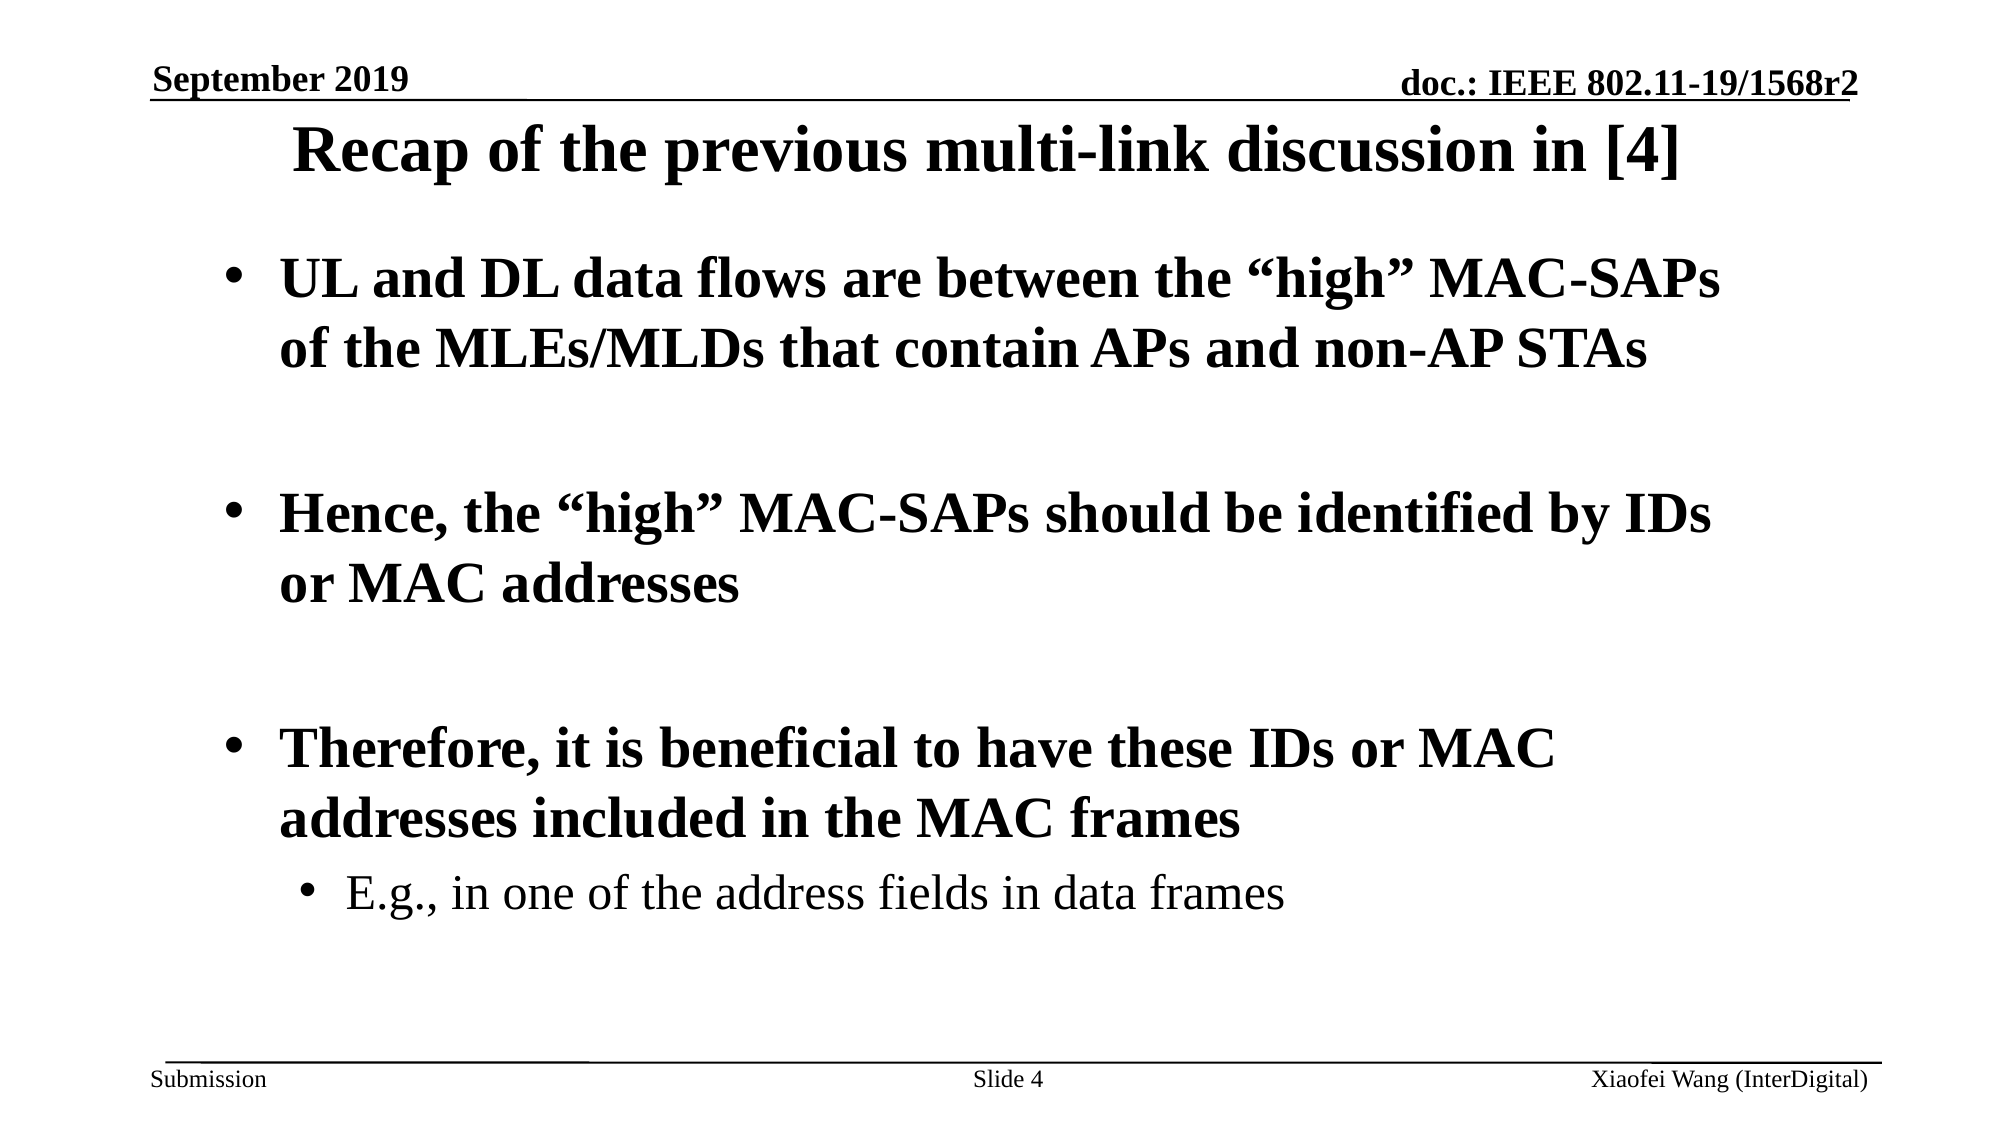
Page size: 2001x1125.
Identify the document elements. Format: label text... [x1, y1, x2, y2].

footer Xiaofei Wang (InterDigital) [1171, 1061, 1869, 1093]
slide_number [152, 54, 563, 100]
title Recap of the previous multi-link discussion in [4] [208, 56, 1769, 231]
slide_number Slide 4 [950, 1061, 1067, 1123]
list UL and DL data flows are between the “high” MAC-SAPs of the MLEs/MLDs that contain APs and non-AP STAs Hence, the “high” MAC-SAPs should be identified by IDs or MAC addresses Therefore, it is beneficial to have these IDs or MAC addresses included in the MAC frames E.g., in one of the address fields in data frames [208, 231, 1769, 907]
